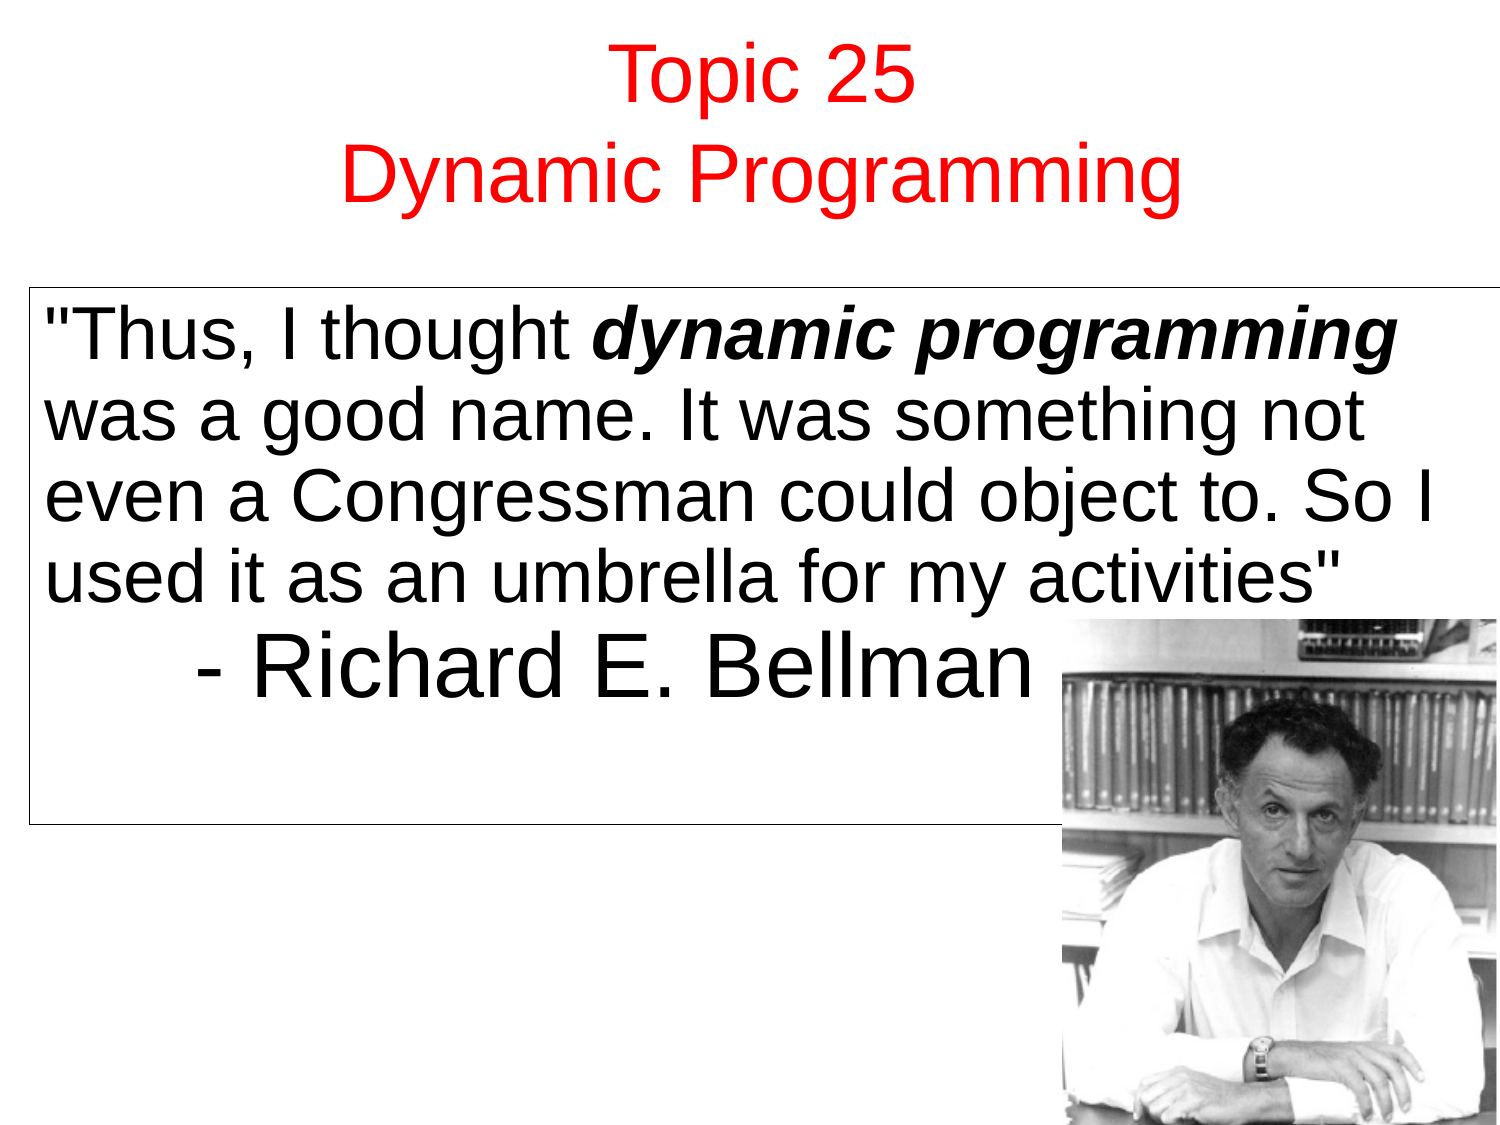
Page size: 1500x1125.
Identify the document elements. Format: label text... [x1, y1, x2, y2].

picture [1062, 619, 1500, 1125]
title Topic 25 Dynamic Programming [125, 24, 1400, 213]
subtitle "Thus, I thought dynamic programming was a good name. It was something not even a Congressman could object to. So I used it as an umbrella for my activities" - Richard E. Bellman [29, 287, 1500, 825]
